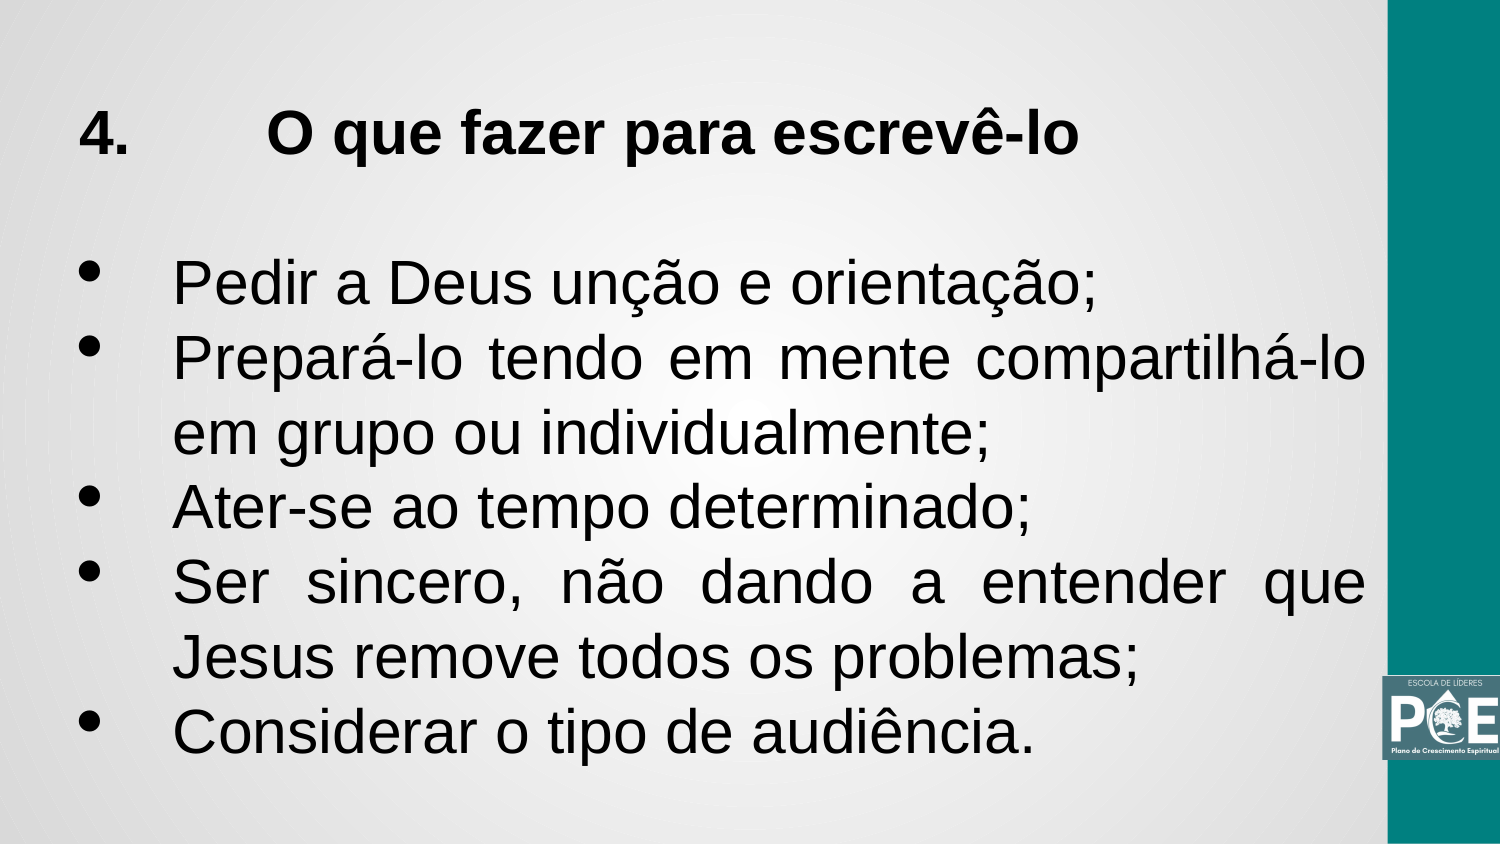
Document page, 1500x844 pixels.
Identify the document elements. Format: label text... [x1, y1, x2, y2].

picture [1382, 675, 1500, 760]
text_box O que fazer para escrevê-lo Pedir a Deus unção e orientação; Prepará-lo tendo em mente compartilhá-lo em grupo ou individualmente; Ater-se ao tempo determinado; Ser sincero, não dando a entender que Jesus remove todos os problemas; Considerar o tipo de audiência. [34, 84, 1377, 774]
